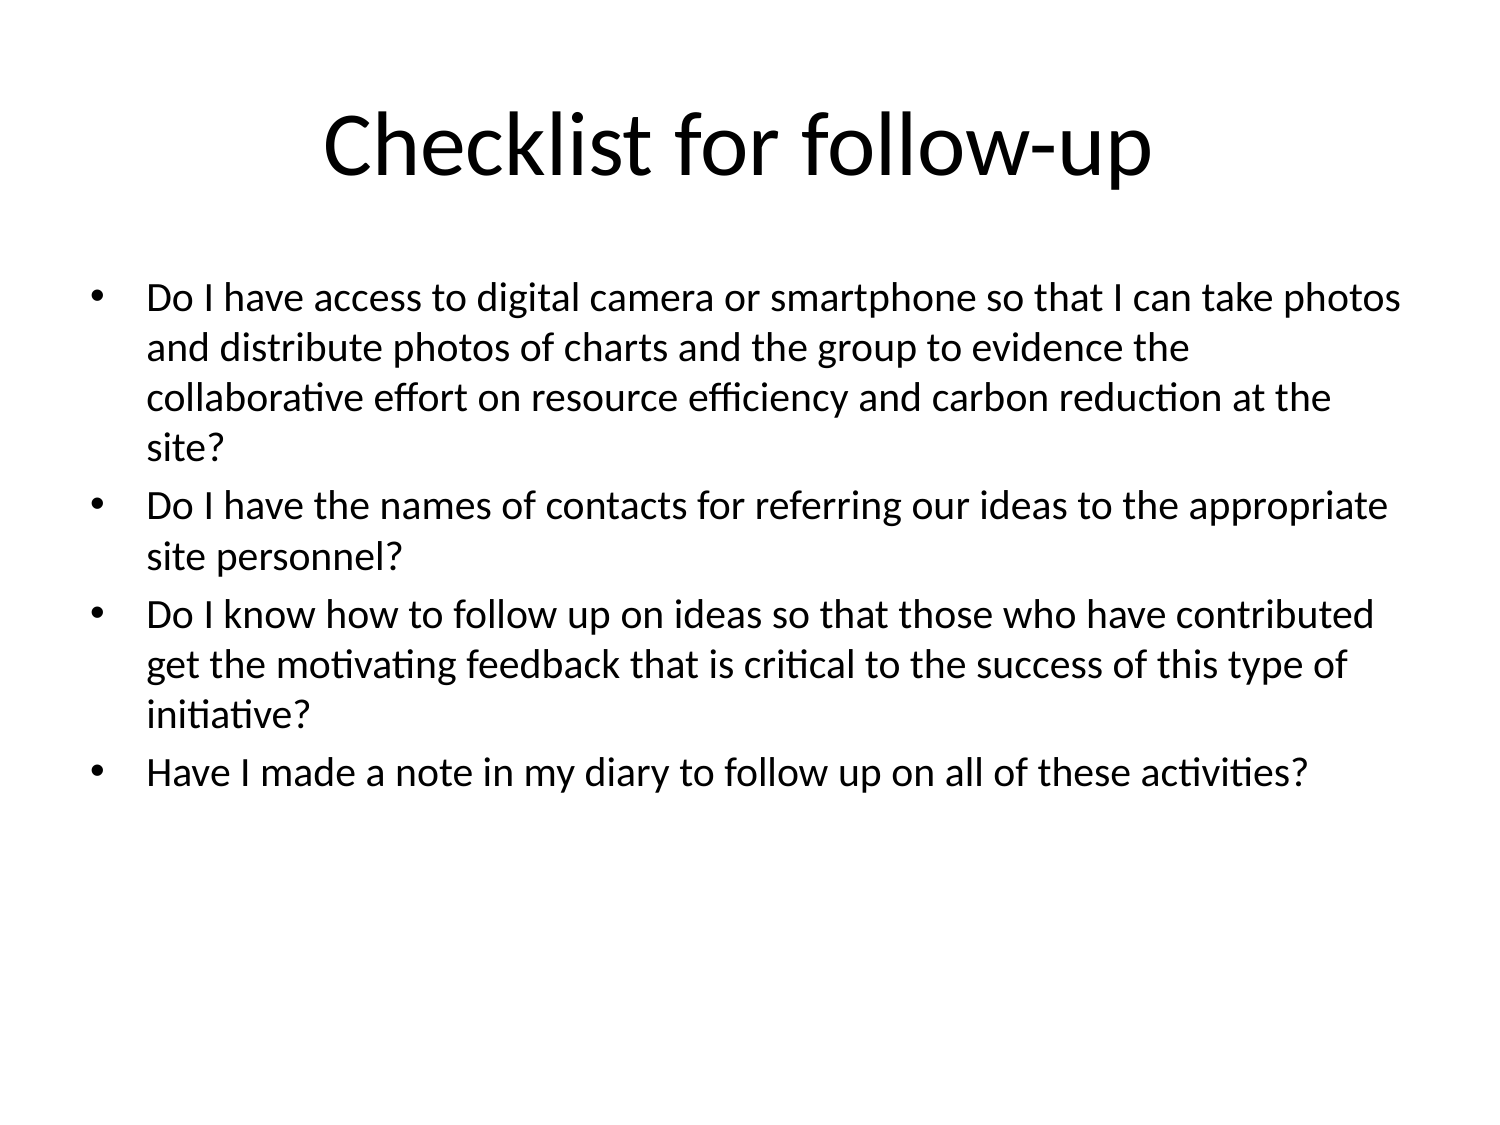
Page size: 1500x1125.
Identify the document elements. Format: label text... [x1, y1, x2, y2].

list Do I have access to digital camera or smartphone so that I can take photos and distribute photos of charts and the group to evidence the collaborative effort on resource efficiency and carbon reduction at the site? Do I have the names of contacts for referring our ideas to the appropriate site personnel? Do I know how to follow up on ideas so that those who have contributed get the motivating feedback that is critical to the success of this type of initiative? Have I made a note in my diary to follow up on all of these activities? [75, 262, 1425, 1005]
title Checklist for follow-up [53, 45, 1425, 233]
